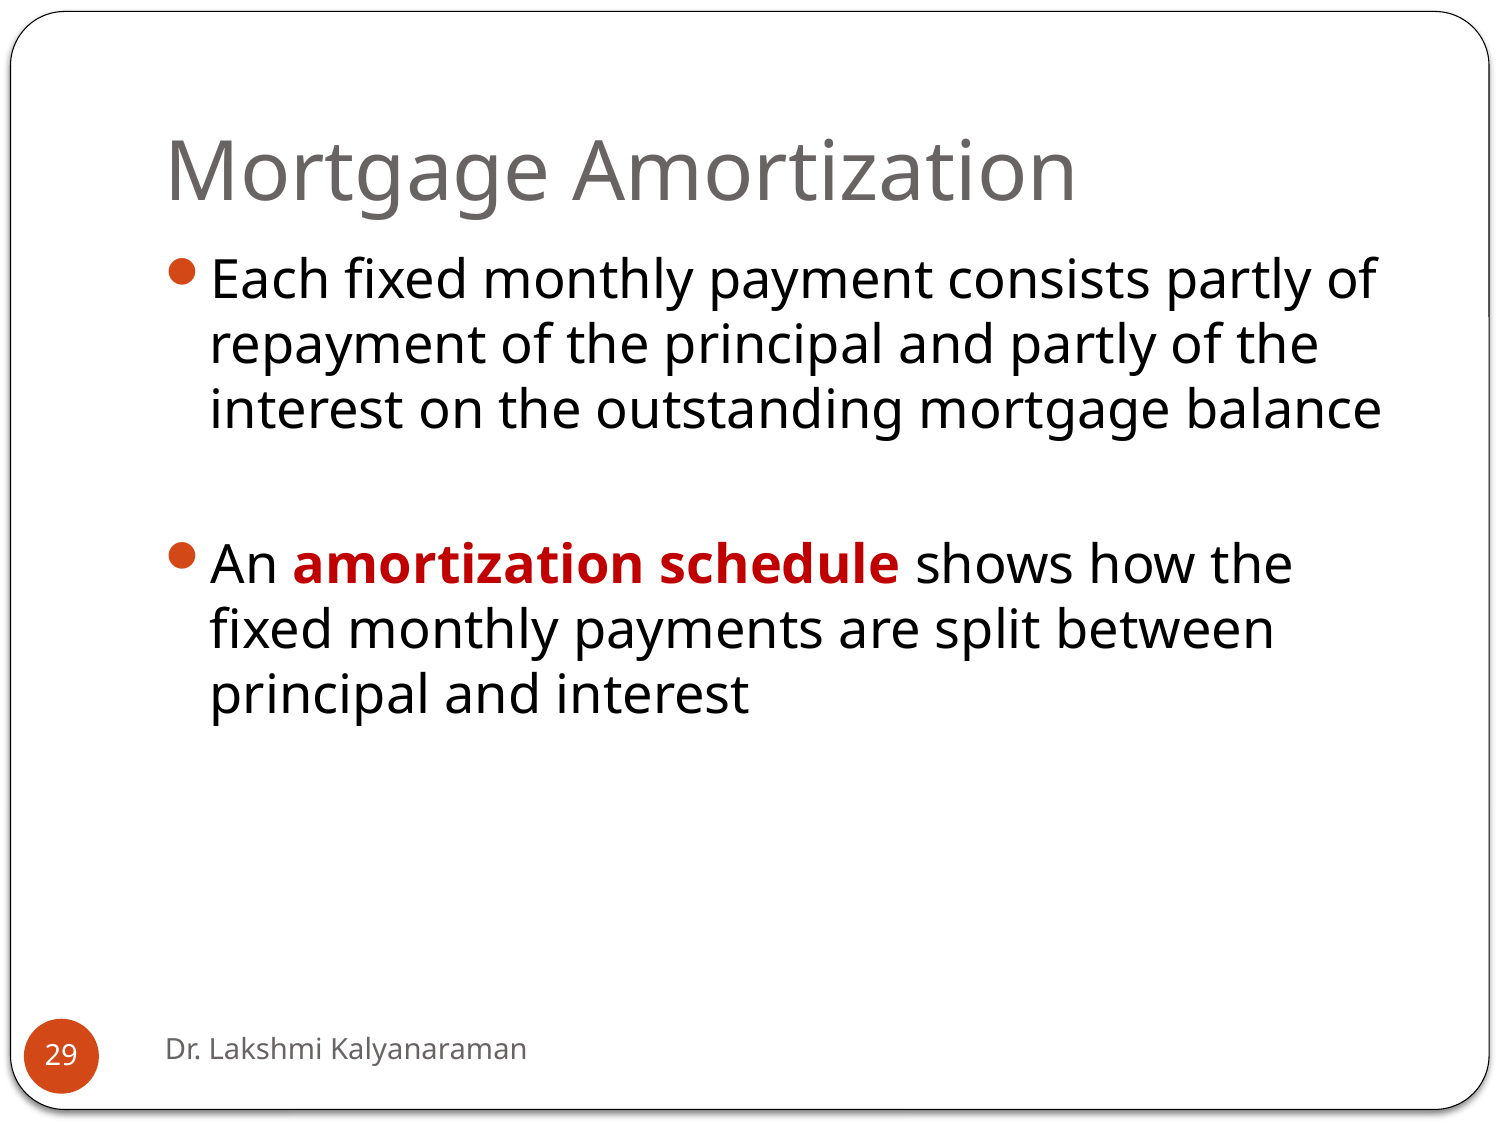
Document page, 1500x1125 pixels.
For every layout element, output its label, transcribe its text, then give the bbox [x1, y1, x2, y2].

title Mortgage Amortization [150, 45, 1425, 233]
slide_number 29 [23, 1018, 99, 1094]
list Each fixed monthly payment consists partly of repayment of the principal and partly of the interest on the outstanding mortgage balance An amortization schedule shows how the fixed monthly payments are split between principal and interest [150, 237, 1425, 988]
footer Dr. Lakshmi Kalyanaraman [150, 1012, 800, 1088]
